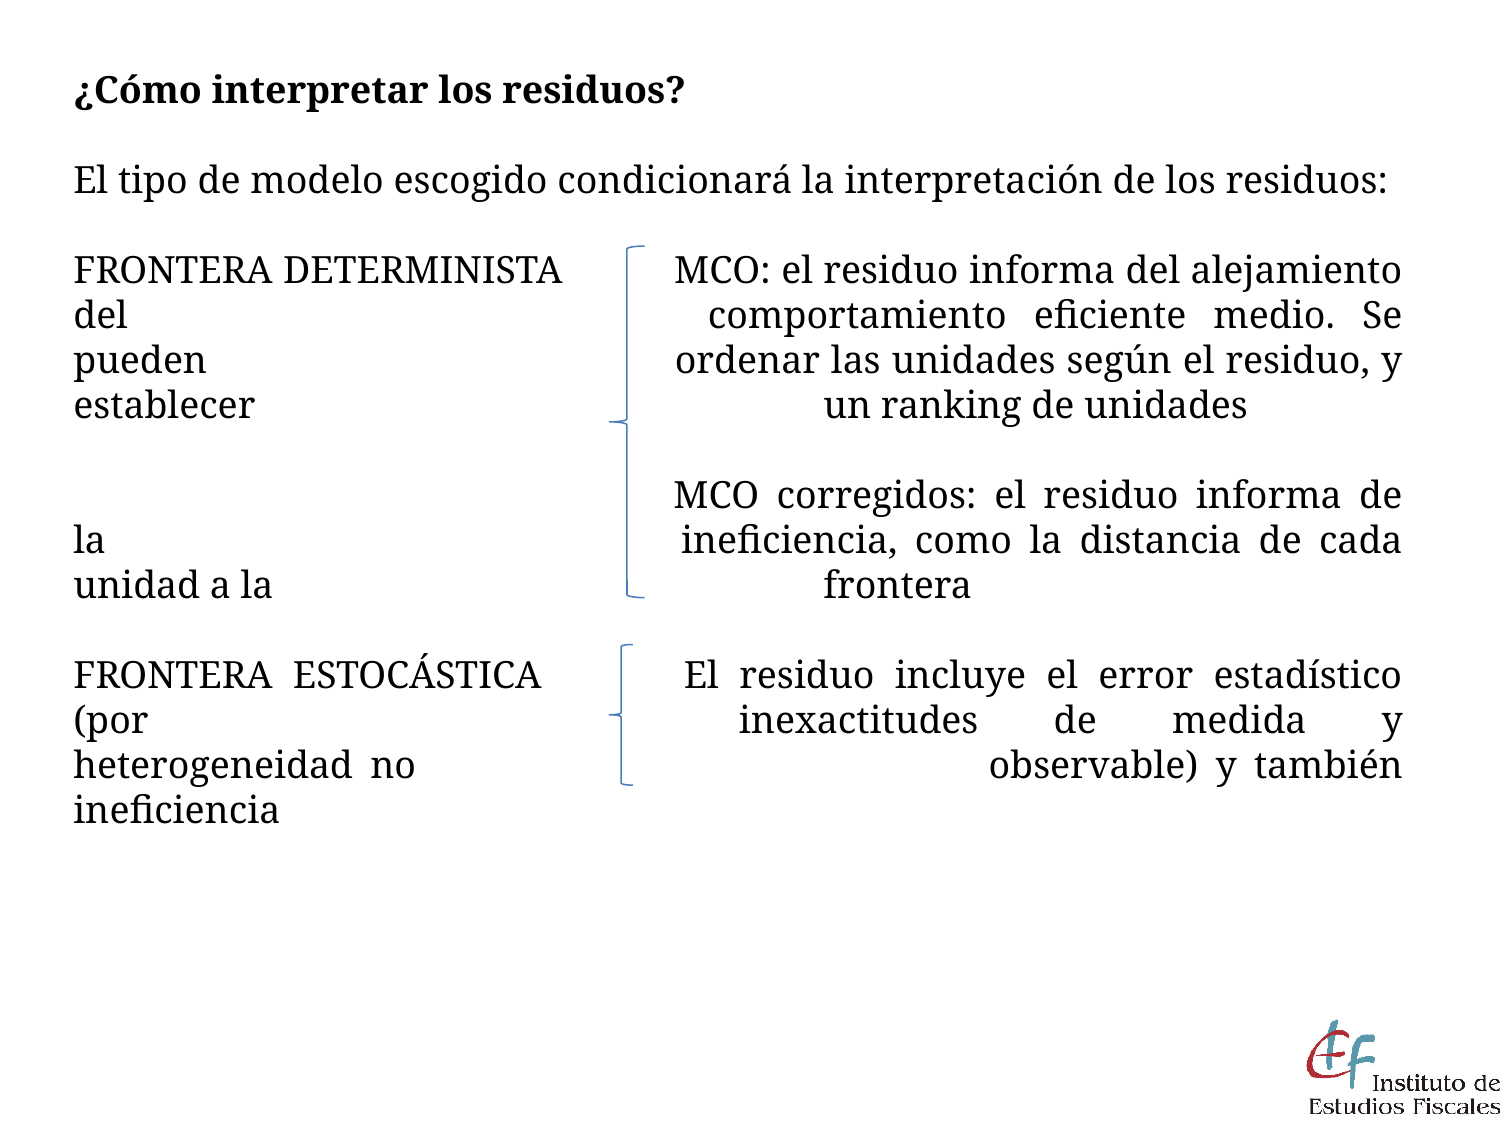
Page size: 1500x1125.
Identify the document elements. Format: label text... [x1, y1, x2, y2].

text_box ¿Cómo interpretar los residuos? El tipo de modelo escogido condicionará la interpretación de los residuos: FRONTERA DETERMINISTA MCO: el residuo informa del alejamiento del comportamiento eficiente medio. Se pueden ordenar las unidades según el residuo, y establecer un ranking de unidades MCO corregidos: el residuo informa de la ineficiencia, como la distancia de cada unidad a la frontera FRONTERA ESTOCÁSTICA El residuo incluye el error estadístico (por inexactitudes de medida y heterogeneidad no observable) y también ineficiencia [58, 58, 1418, 929]
picture [1306, 1019, 1500, 1114]
text_box [608, 245, 645, 599]
text_box [608, 643, 633, 786]
